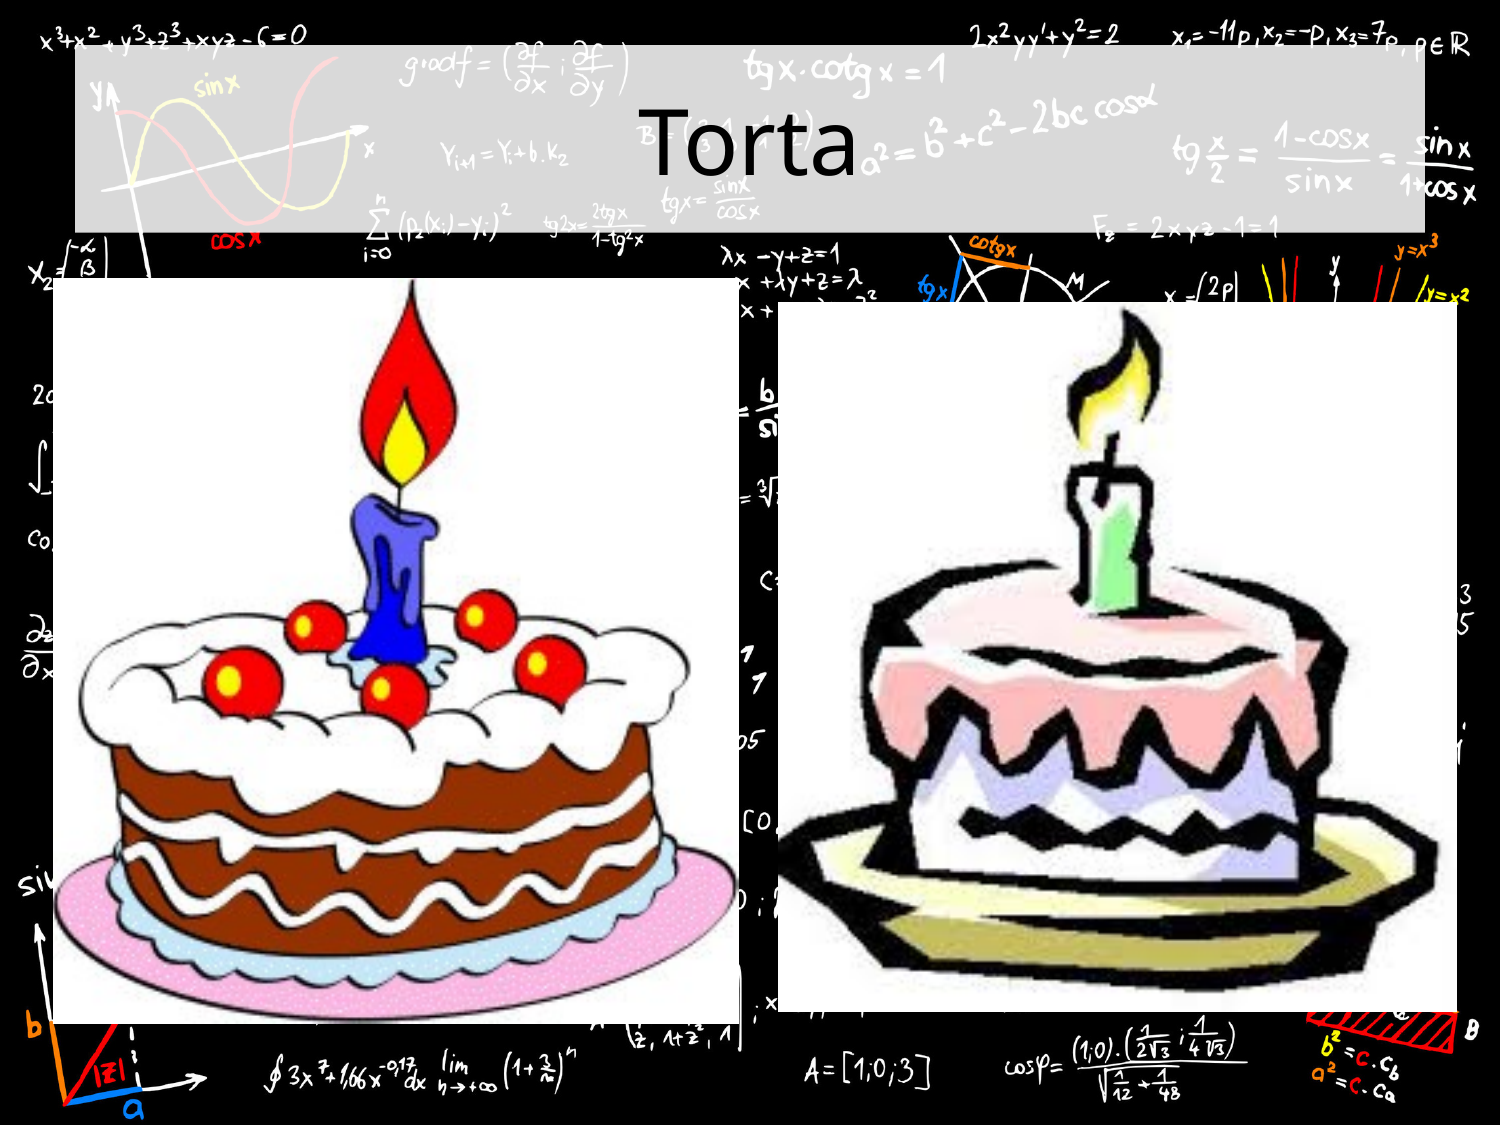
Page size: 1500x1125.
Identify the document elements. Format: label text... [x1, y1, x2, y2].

title Torta [75, 45, 1425, 233]
picture [0, 0, 1500, 1125]
